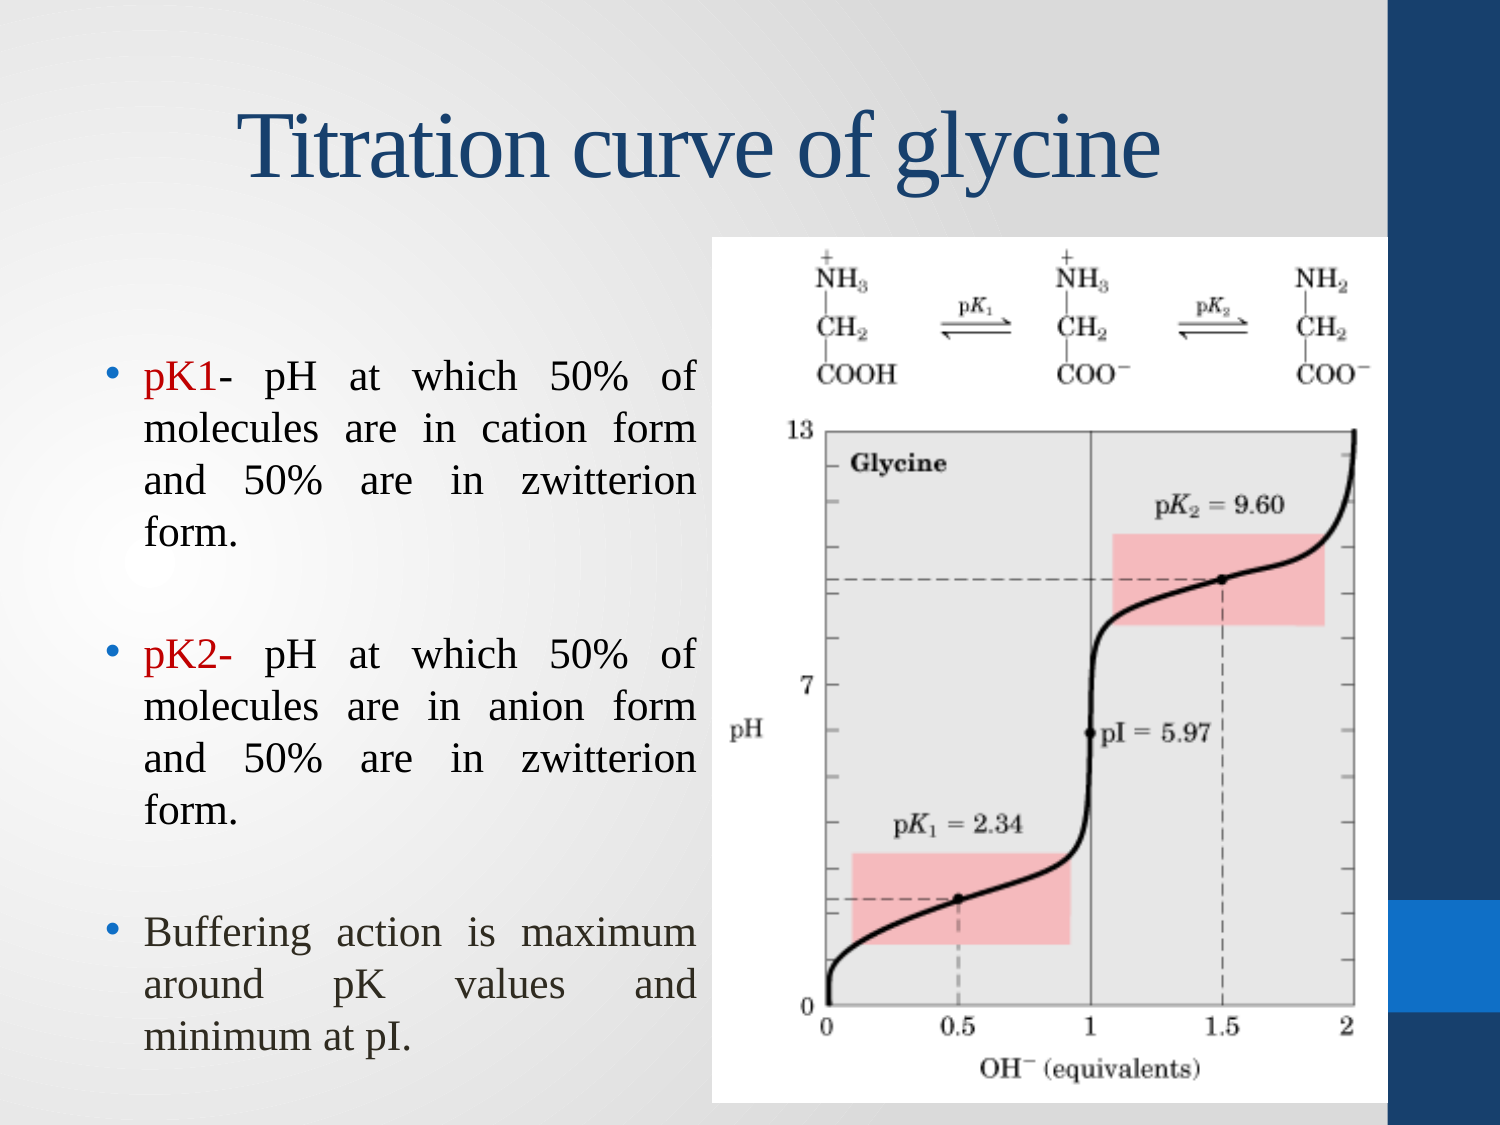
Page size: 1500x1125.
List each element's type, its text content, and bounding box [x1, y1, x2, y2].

picture [711, 236, 1388, 1103]
title Titration curve of glycine [75, 45, 1325, 233]
list pK1- pH at which 50% of molecules are in cation form and 50% are in zwitterion form. pK2- pH at which 50% of molecules are in anion form and 50% are in zwitterion form. Buffering action is maximum around pK values and minimum at pI. [75, 339, 709, 1074]
